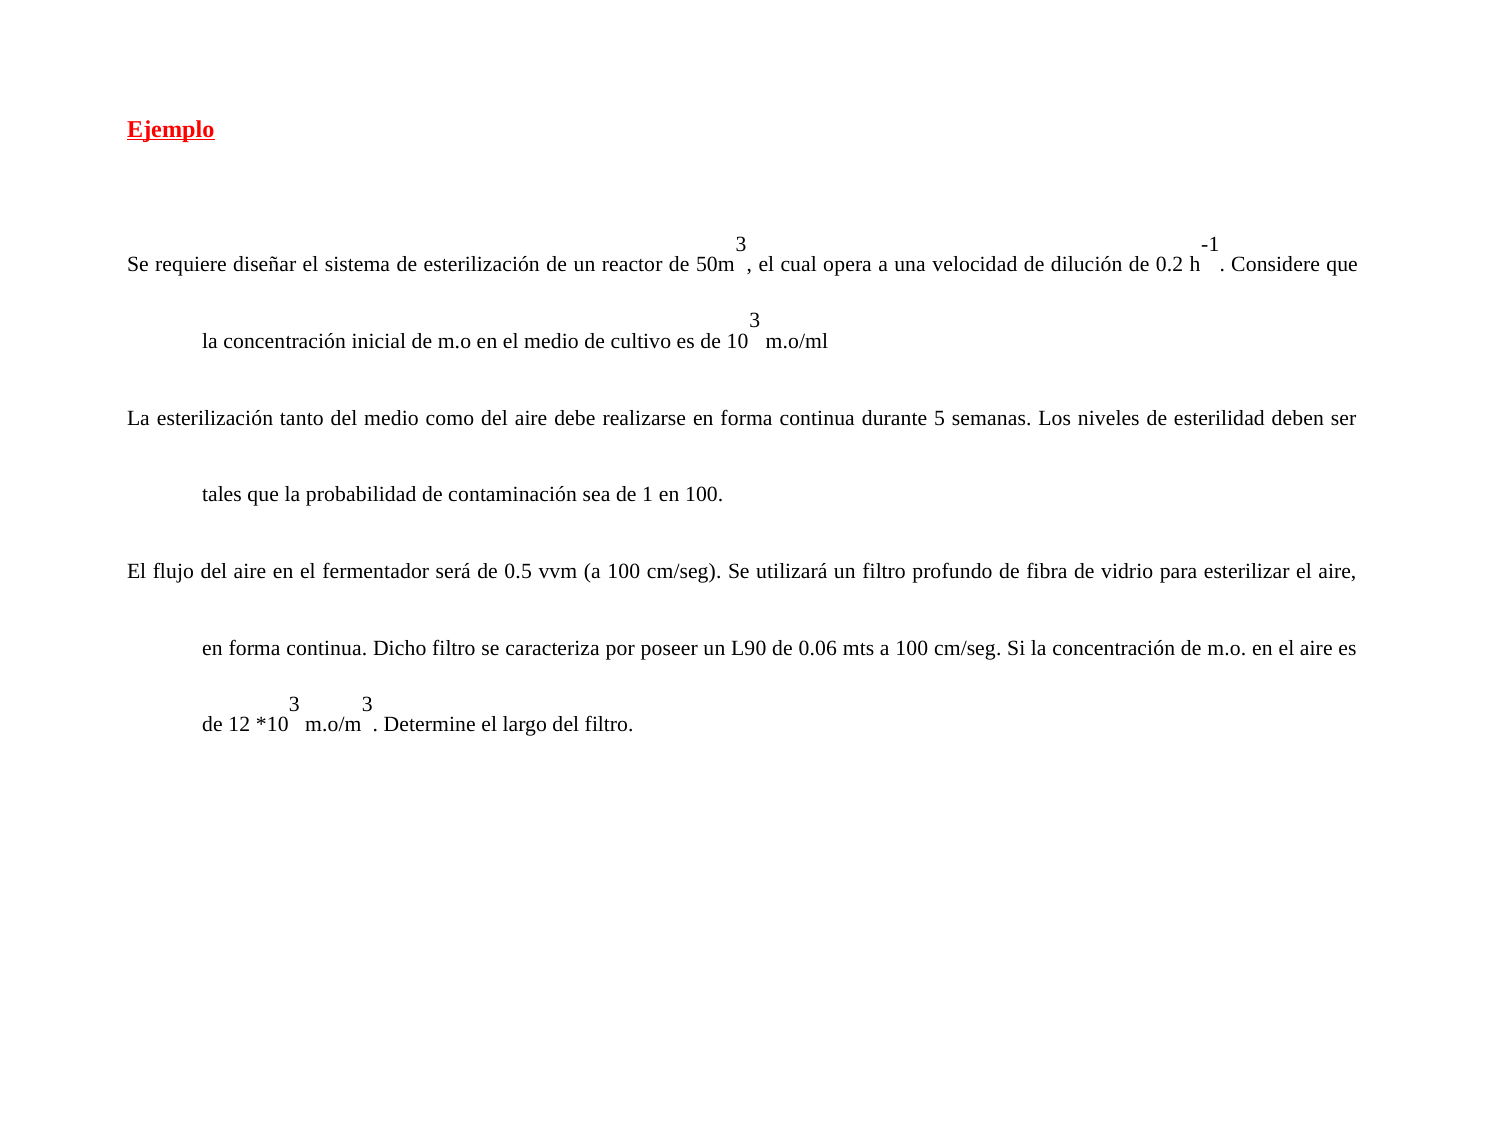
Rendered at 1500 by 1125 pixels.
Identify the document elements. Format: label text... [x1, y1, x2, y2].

text_box Ejemplo Se requiere diseñar el sistema de esterilización de un reactor de 50m3, el cual opera a una velocidad de dilución de 0.2 h-1. Considere que la concentración inicial de m.o en el medio de cultivo es de 103 m.o/ml La esterilización tanto del medio como del aire debe realizarse en forma continua durante 5 semanas. Los niveles de esterilidad deben ser tales que la probabilidad de contaminación sea de 1 en 100. El flujo del aire en el fermentador será de 0.5 vvm (a 100 cm/seg). Se utilizará un filtro profundo de fibra de vidrio para esterilizar el aire, en forma continua. Dicho filtro se caracteriza por poseer un L90 de 0.06 mts a 100 cm/seg. Si la concentración de m.o. en el aire es de 12 *103 m.o/m3. Determine el largo del filtro. [112, 78, 1373, 801]
